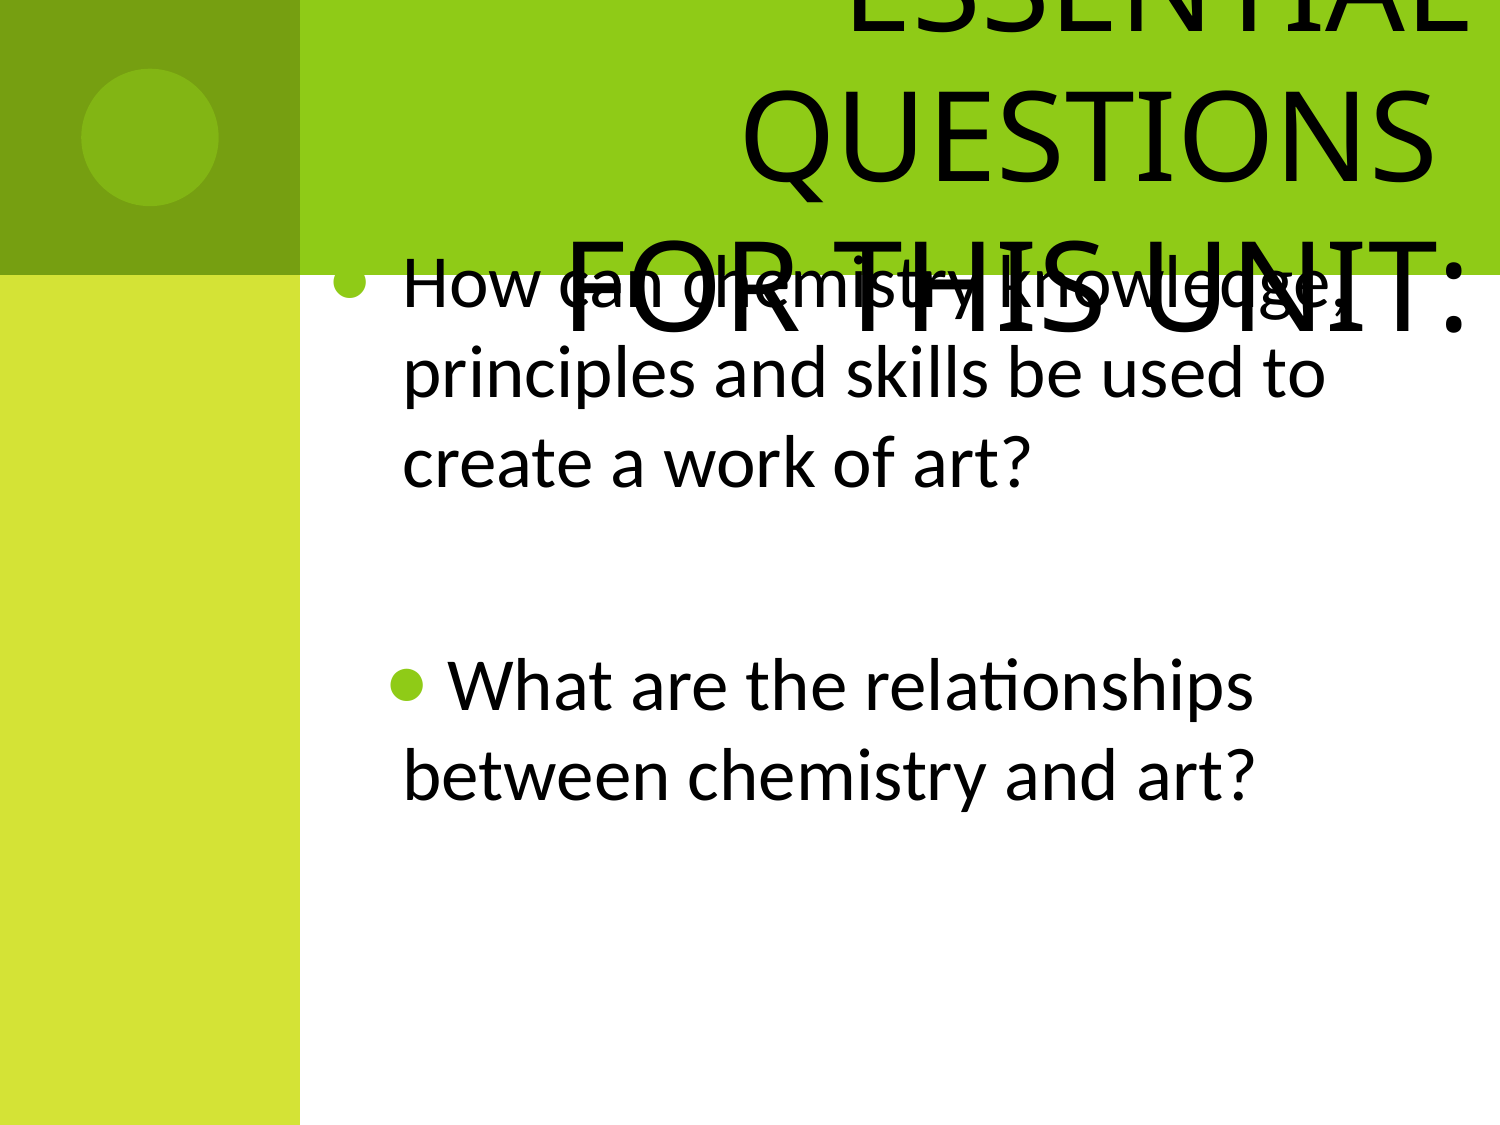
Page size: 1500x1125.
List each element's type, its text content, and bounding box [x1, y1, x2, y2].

list How can chemistry knowledge, principles and skills be used to create a work of art? What are the relationships between chemistry and art? [312, 224, 1450, 1083]
title Essential Questions for this unit: [312, 37, 1487, 225]
